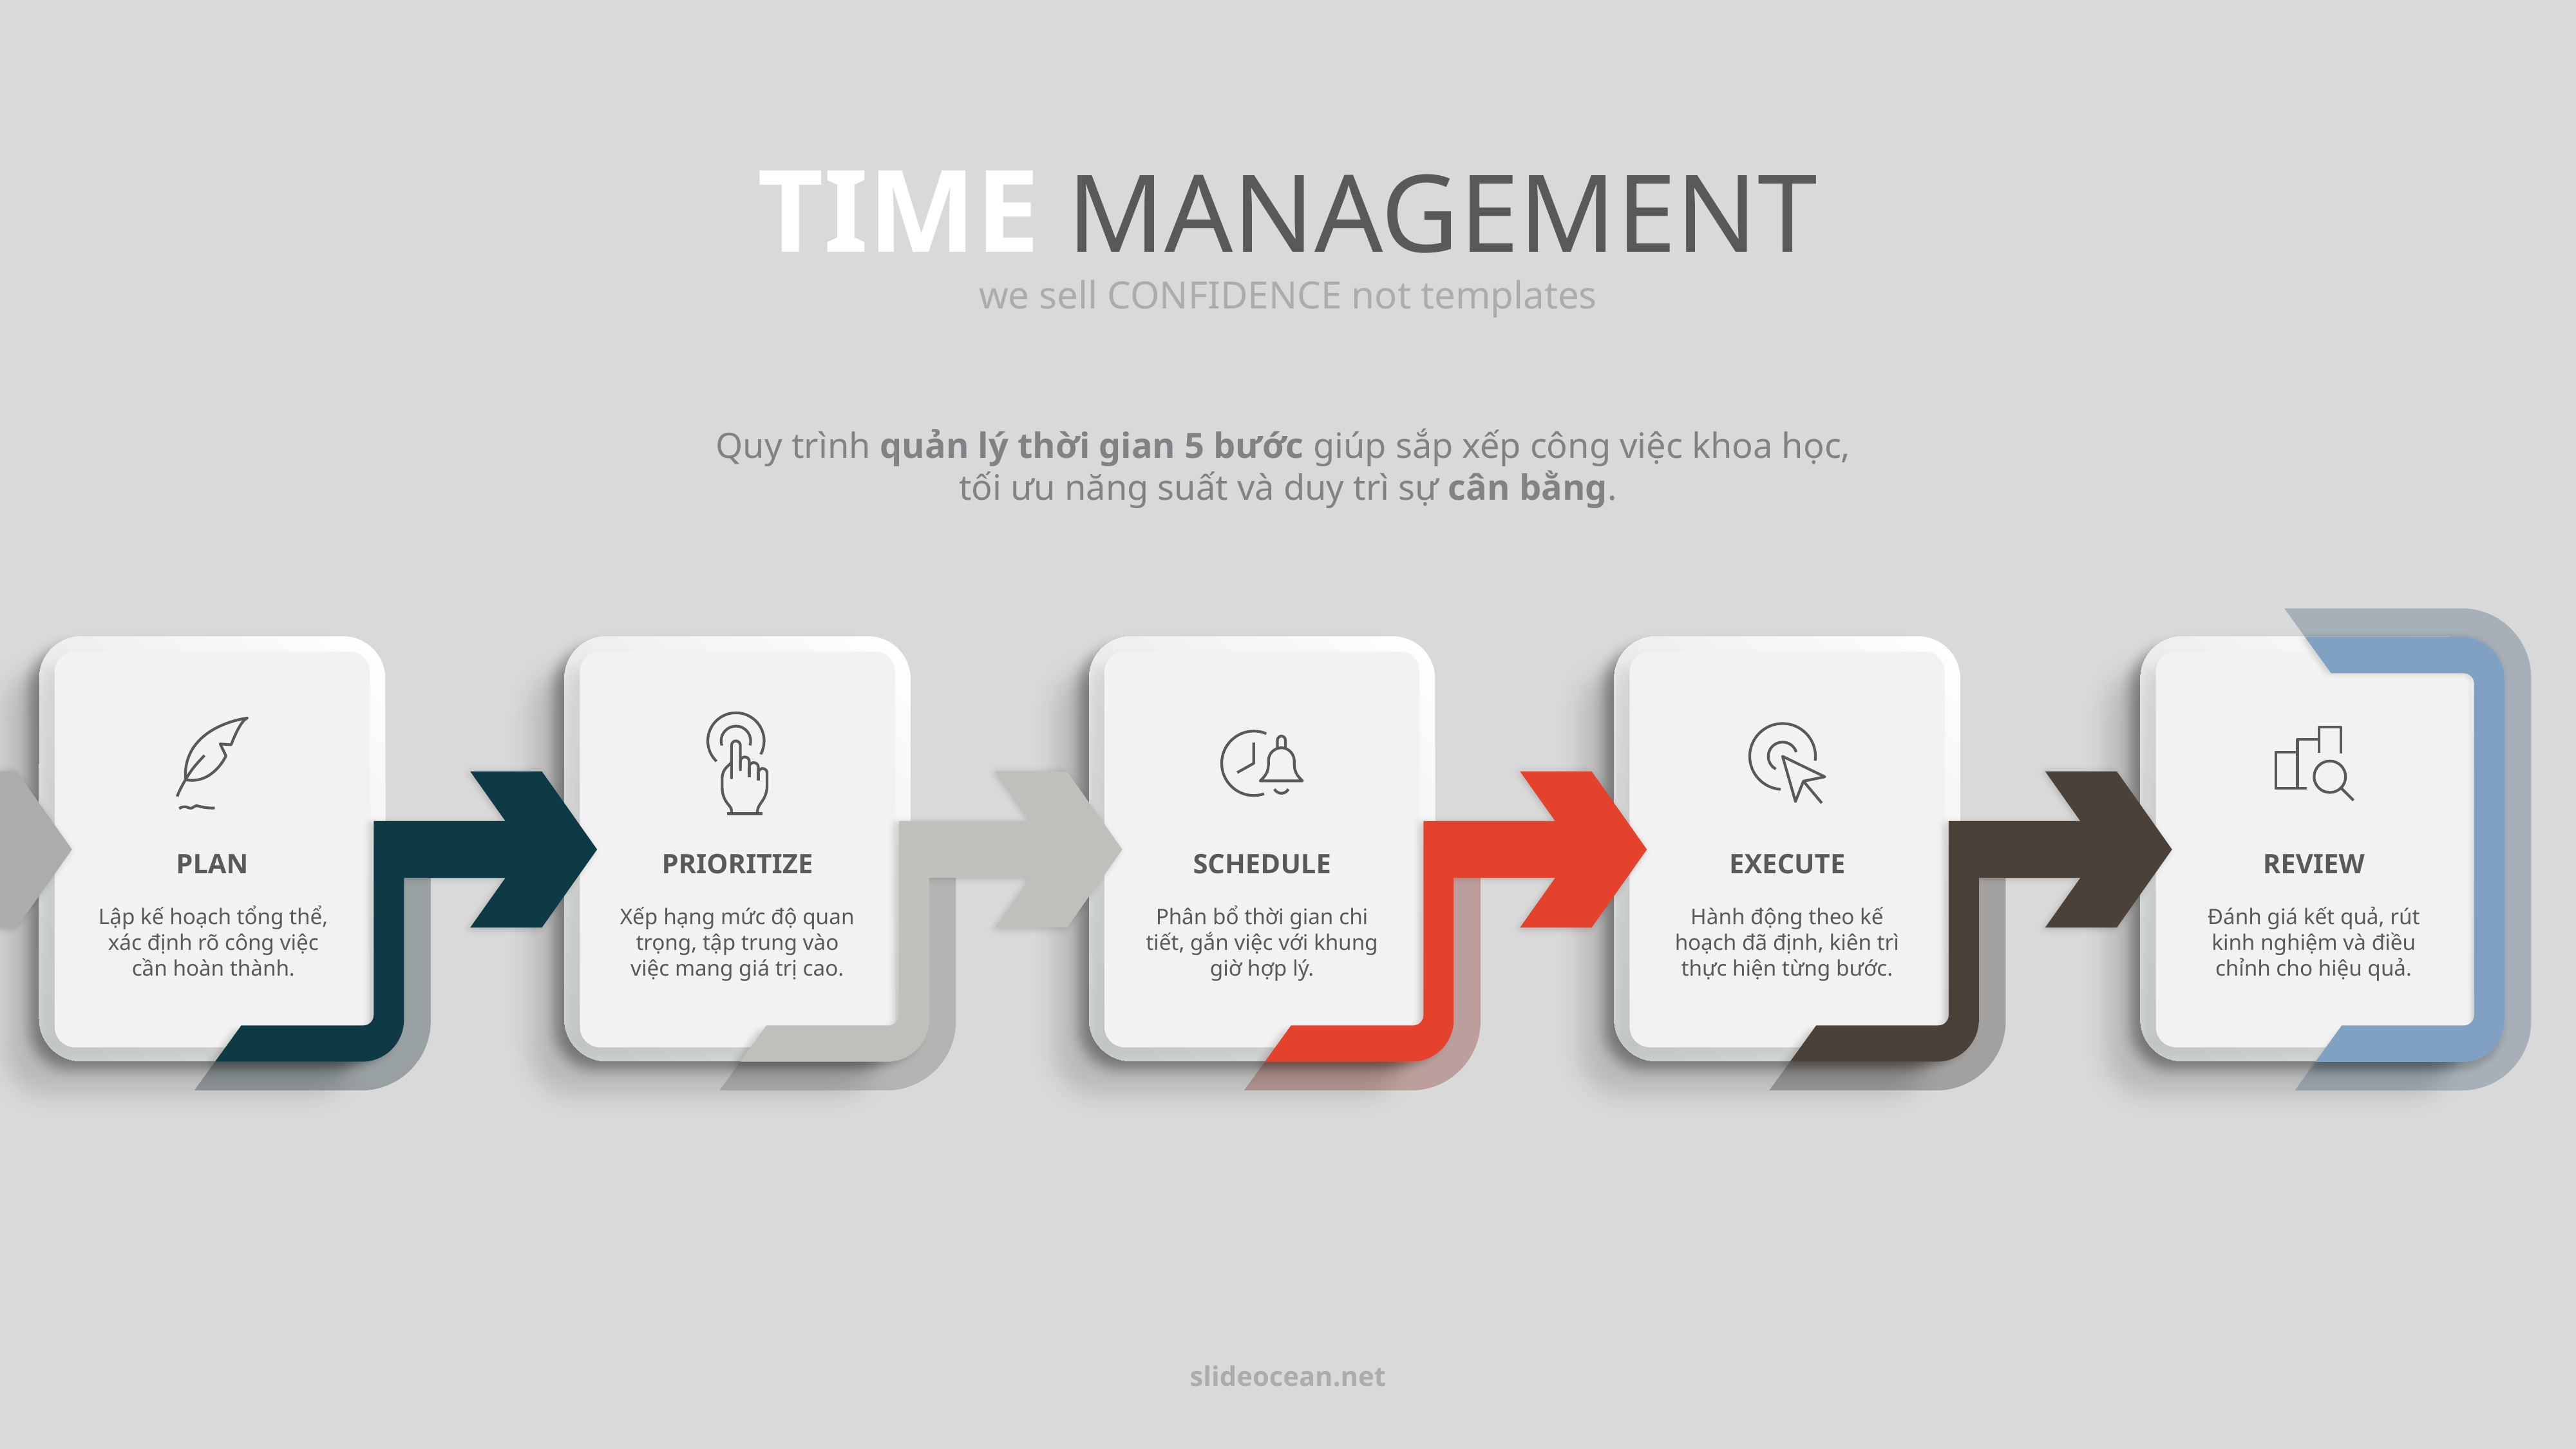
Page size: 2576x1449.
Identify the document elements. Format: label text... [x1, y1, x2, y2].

text_box [194, 884, 431, 1091]
text_box [1769, 884, 2006, 1091]
text_box Xếp hạng mức độ quan trọng, tập trung vào việc mang giá trị cao. [609, 898, 866, 985]
text_box slideocean.net [1180, 1354, 1396, 1397]
text_box PRIORITIZE [652, 842, 823, 884]
text_box [1103, 650, 1421, 1048]
text_box [1749, 723, 1825, 803]
text_box [708, 712, 768, 814]
text_box REVIEW [2253, 842, 2374, 884]
text_box SCHEDULE [1183, 842, 1341, 884]
text_box [1613, 635, 1962, 819]
text_box Đánh giá kết quả, rút kinh nghiệm và điều chỉnh cho hiệu quả. [2186, 898, 2442, 985]
text_box [2314, 761, 2354, 800]
text_box [1790, 771, 2172, 1062]
text_box [1264, 771, 1647, 1062]
text_box [2139, 635, 2306, 673]
text_box Quy trình quản lý thời gian 5 bước giúp sắp xếp công việc khoa học, tối ưu năng suất và duy trì sự cân bằng. [706, 418, 1870, 512]
text_box EXECUTE [1719, 842, 1855, 884]
text_box Hành động theo kế hoạch đã định, kiên trì thực hiện từng bước. [1659, 898, 1915, 985]
text_box [214, 771, 598, 1062]
text_box TIME MANAGEMENT [748, 133, 1828, 280]
text_box [719, 884, 956, 1091]
text_box [2154, 650, 2470, 1048]
text_box PLAN [166, 842, 258, 884]
text_box [177, 717, 248, 797]
text_box [2305, 637, 2505, 1062]
text_box [53, 650, 371, 1048]
text_box [2275, 727, 2341, 789]
text_box [2284, 608, 2532, 1091]
text_box [1088, 635, 1436, 819]
text_box Lập kế hoạch tổng thể, xác định rõ công việc cần hoàn thành. [85, 898, 342, 985]
text_box [179, 806, 215, 809]
text_box [1244, 884, 1481, 1091]
text_box [38, 635, 386, 819]
text_box [578, 650, 896, 1048]
text_box Phân bổ thời gian chi tiết, gắn việc với khung giờ hợp lý. [1134, 898, 1390, 985]
text_box [740, 771, 1122, 1062]
text_box [1222, 731, 1303, 796]
text_box we sell CONFIDENCE not templates [969, 266, 1607, 321]
text_box [564, 635, 912, 819]
text_box [1628, 650, 1946, 1048]
text_box [0, 771, 72, 928]
